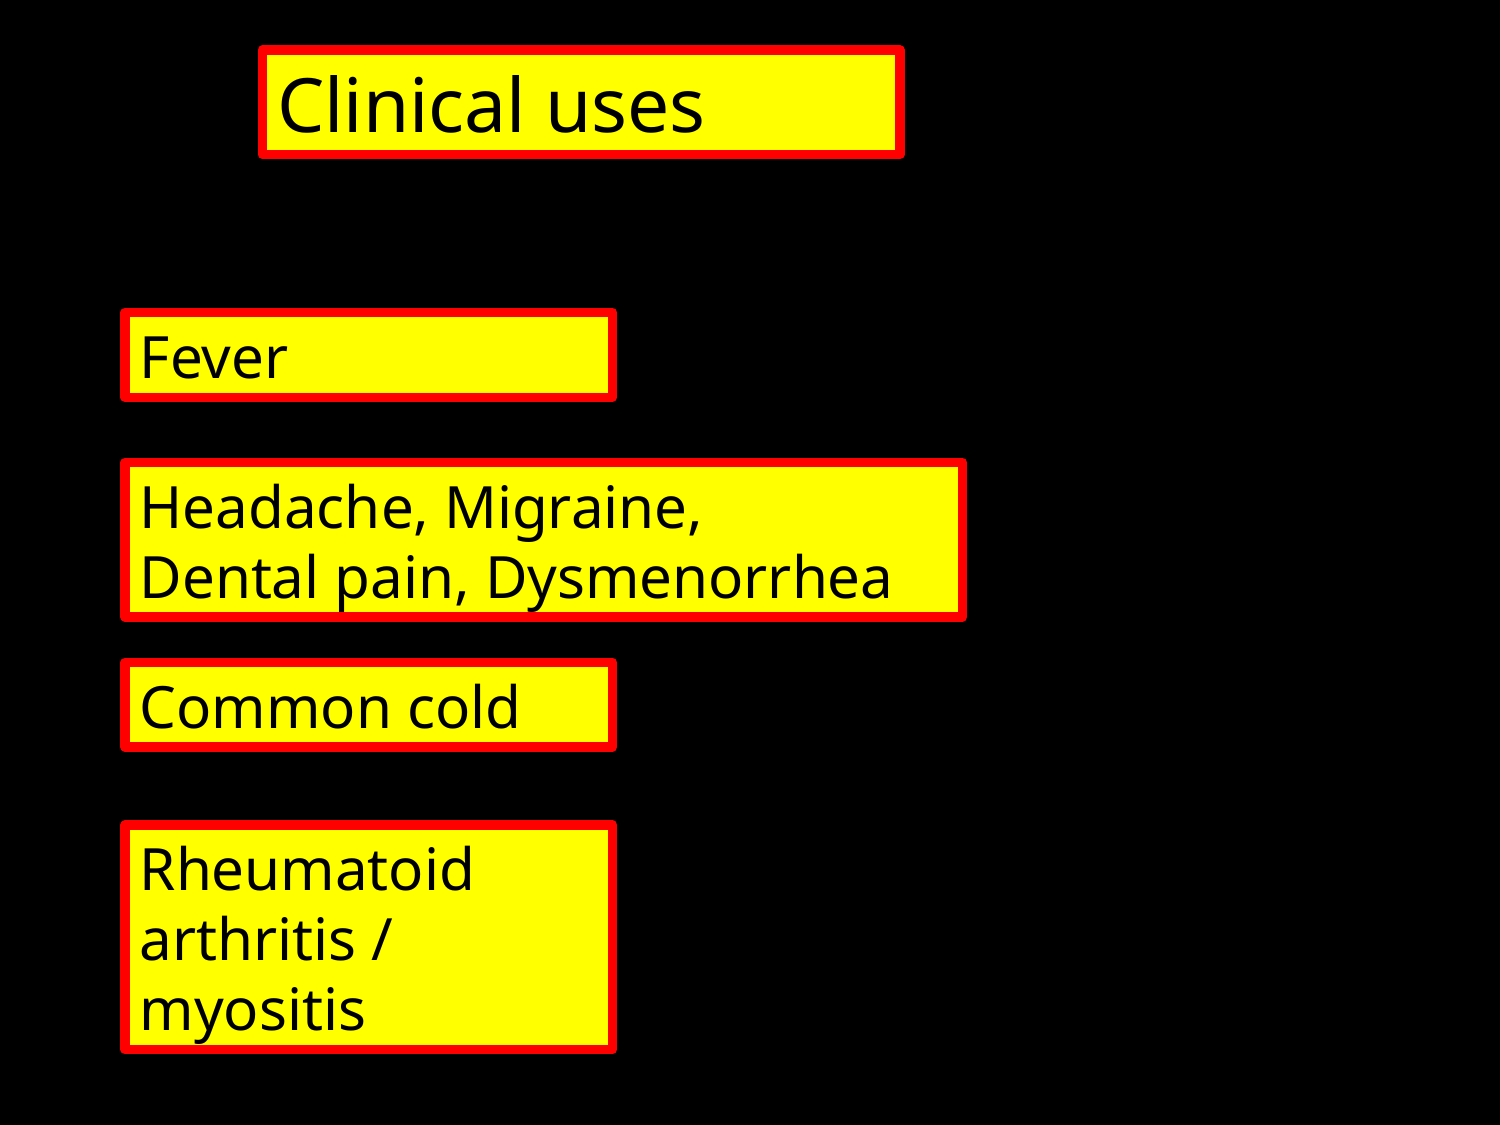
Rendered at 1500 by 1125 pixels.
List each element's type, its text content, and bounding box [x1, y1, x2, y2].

text_box Rheumatoid arthritis / myositis [125, 825, 613, 1050]
text_box Headache, Migraine, Dental pain, Dysmenorrhea [125, 462, 963, 618]
text_box Common cold [125, 662, 613, 748]
text_box Fever [125, 312, 613, 398]
text_box Clinical uses [262, 49, 900, 155]
